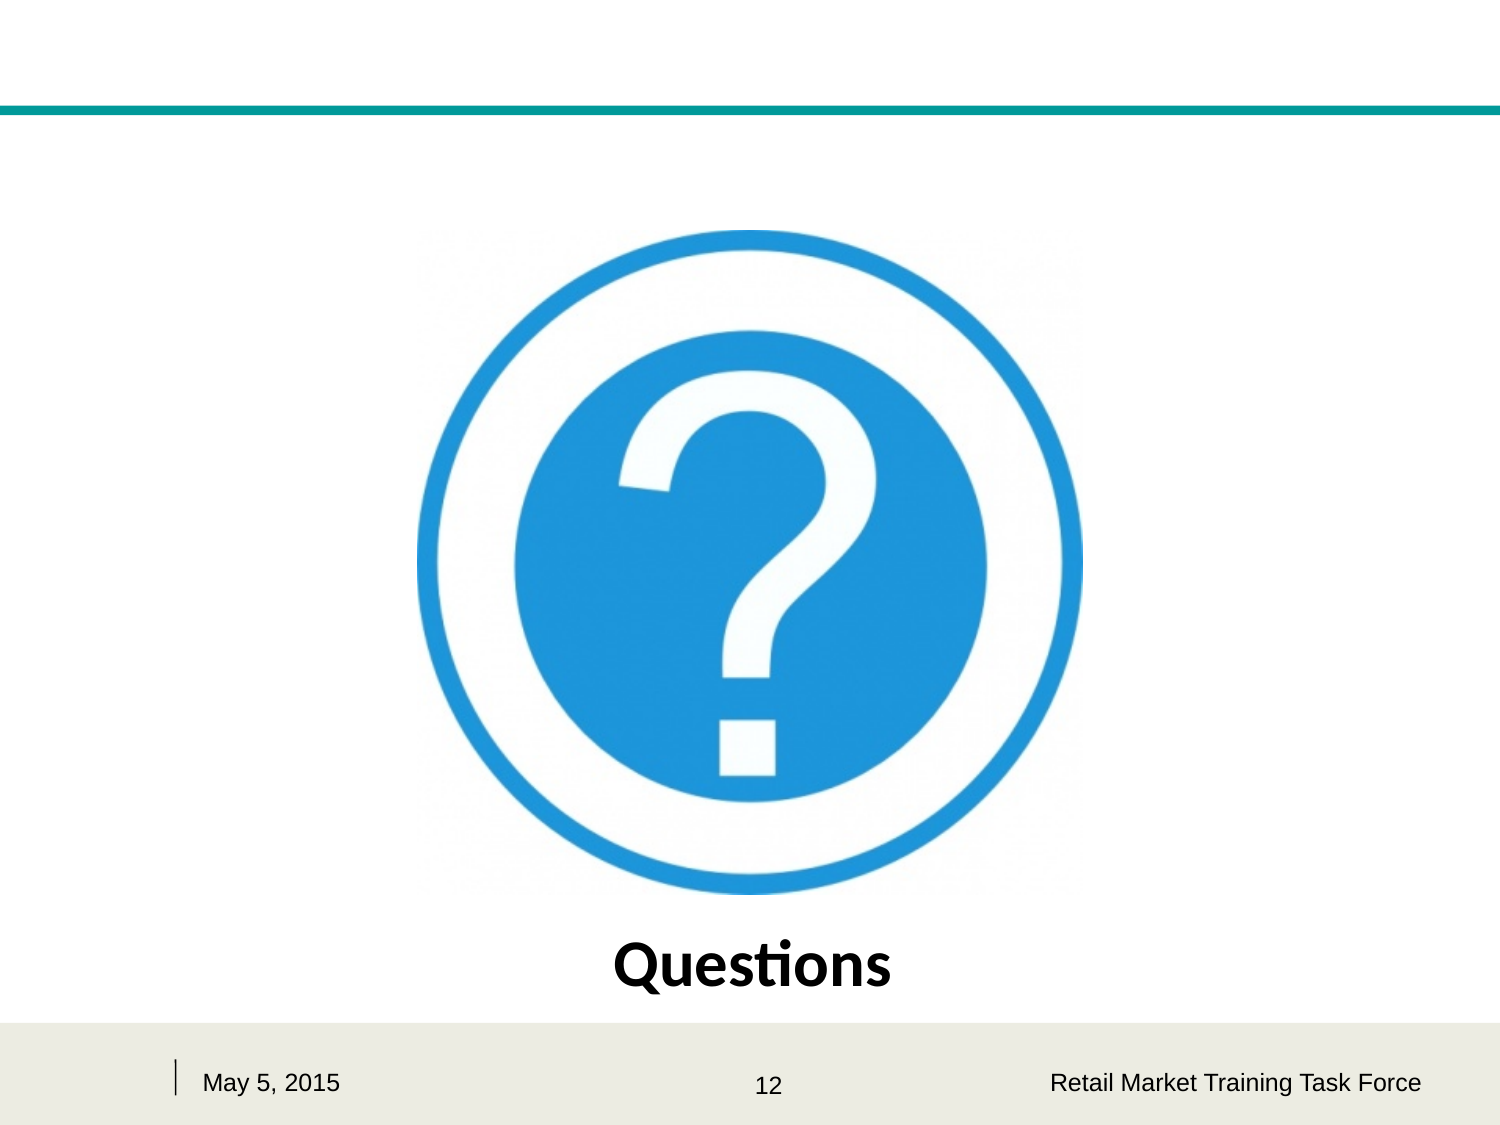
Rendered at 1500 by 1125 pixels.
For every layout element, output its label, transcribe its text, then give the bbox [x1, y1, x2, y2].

footer Retail Market Training Task Force [1024, 1059, 1438, 1125]
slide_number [187, 1059, 538, 1125]
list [417, 230, 1083, 895]
text_box Questions [409, 912, 1097, 1008]
